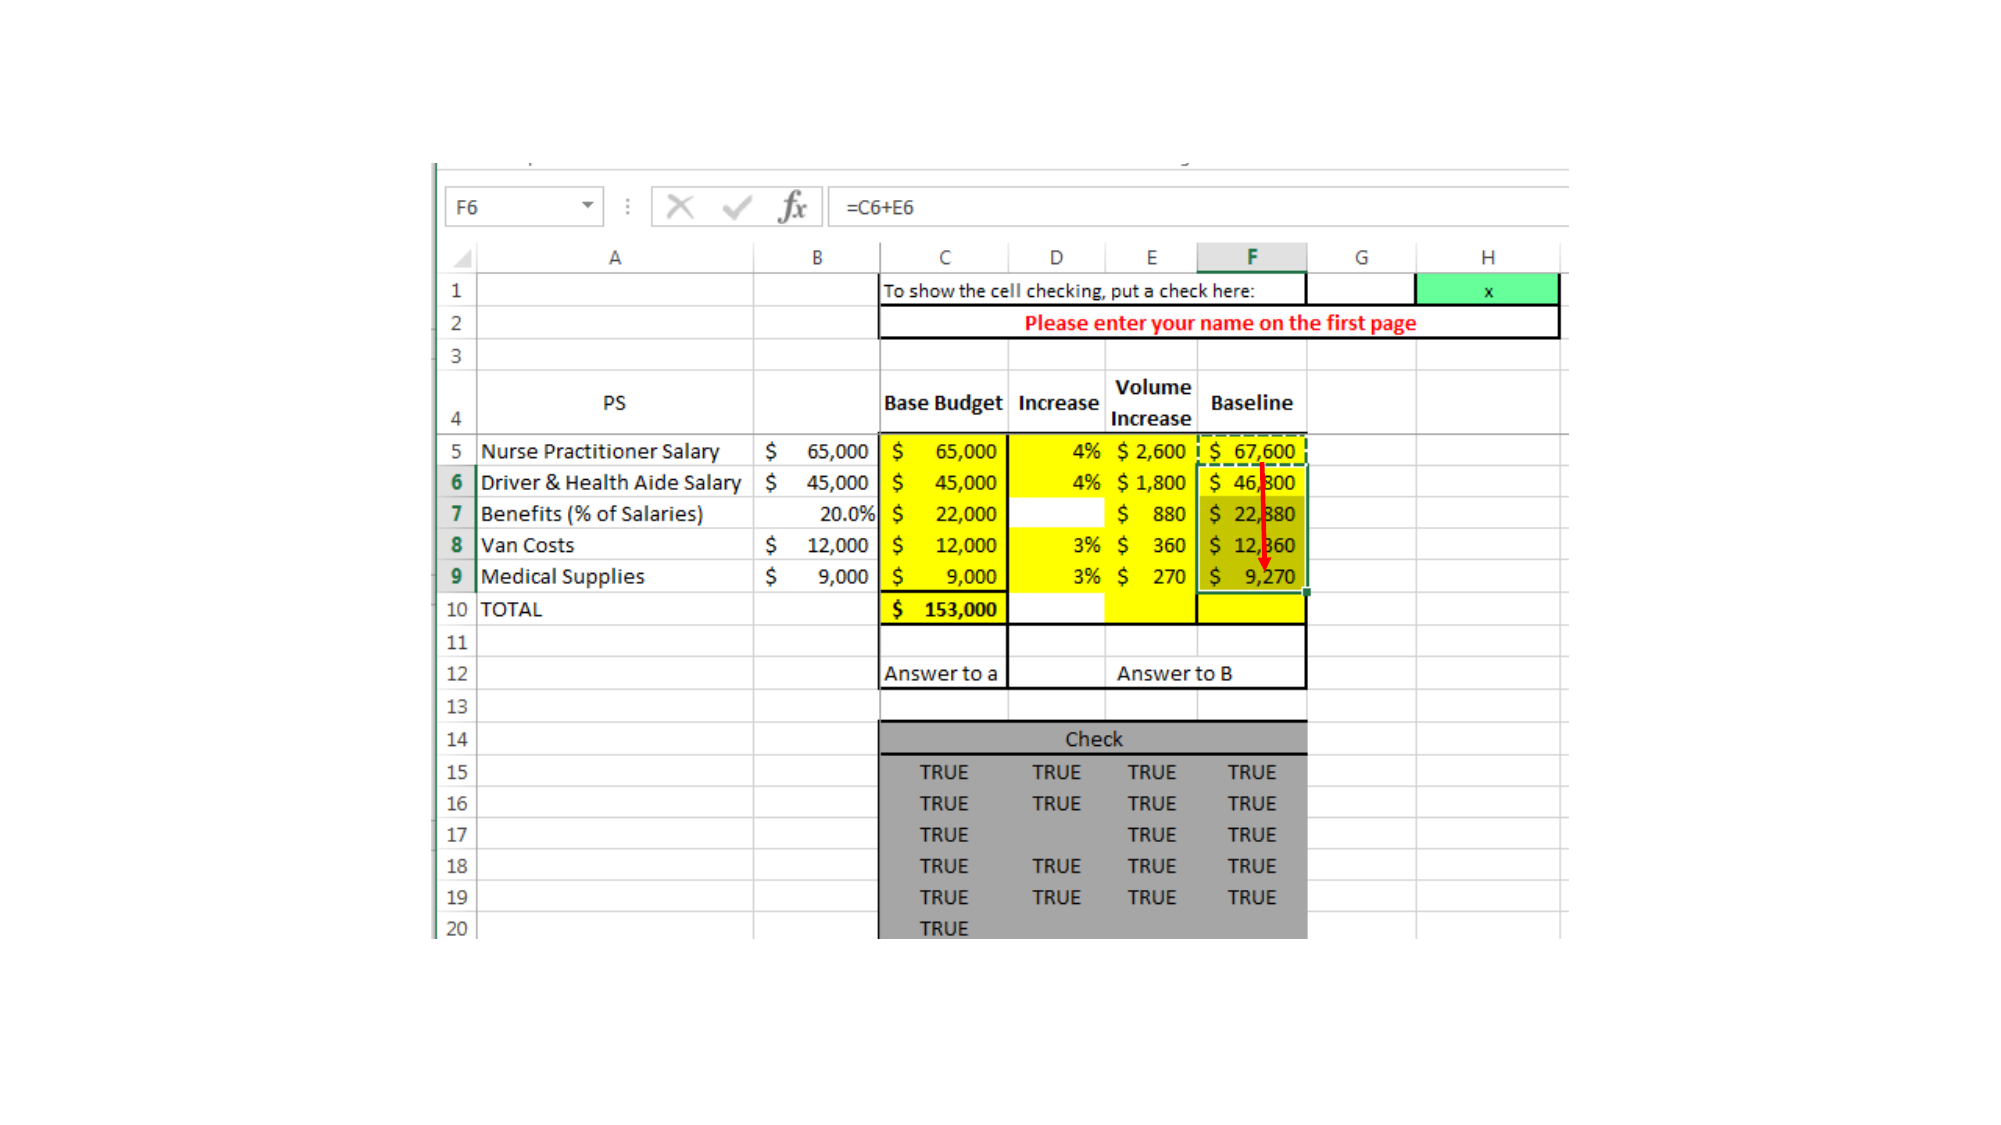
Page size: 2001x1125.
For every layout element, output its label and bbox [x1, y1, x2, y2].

list [431, 163, 1569, 939]
